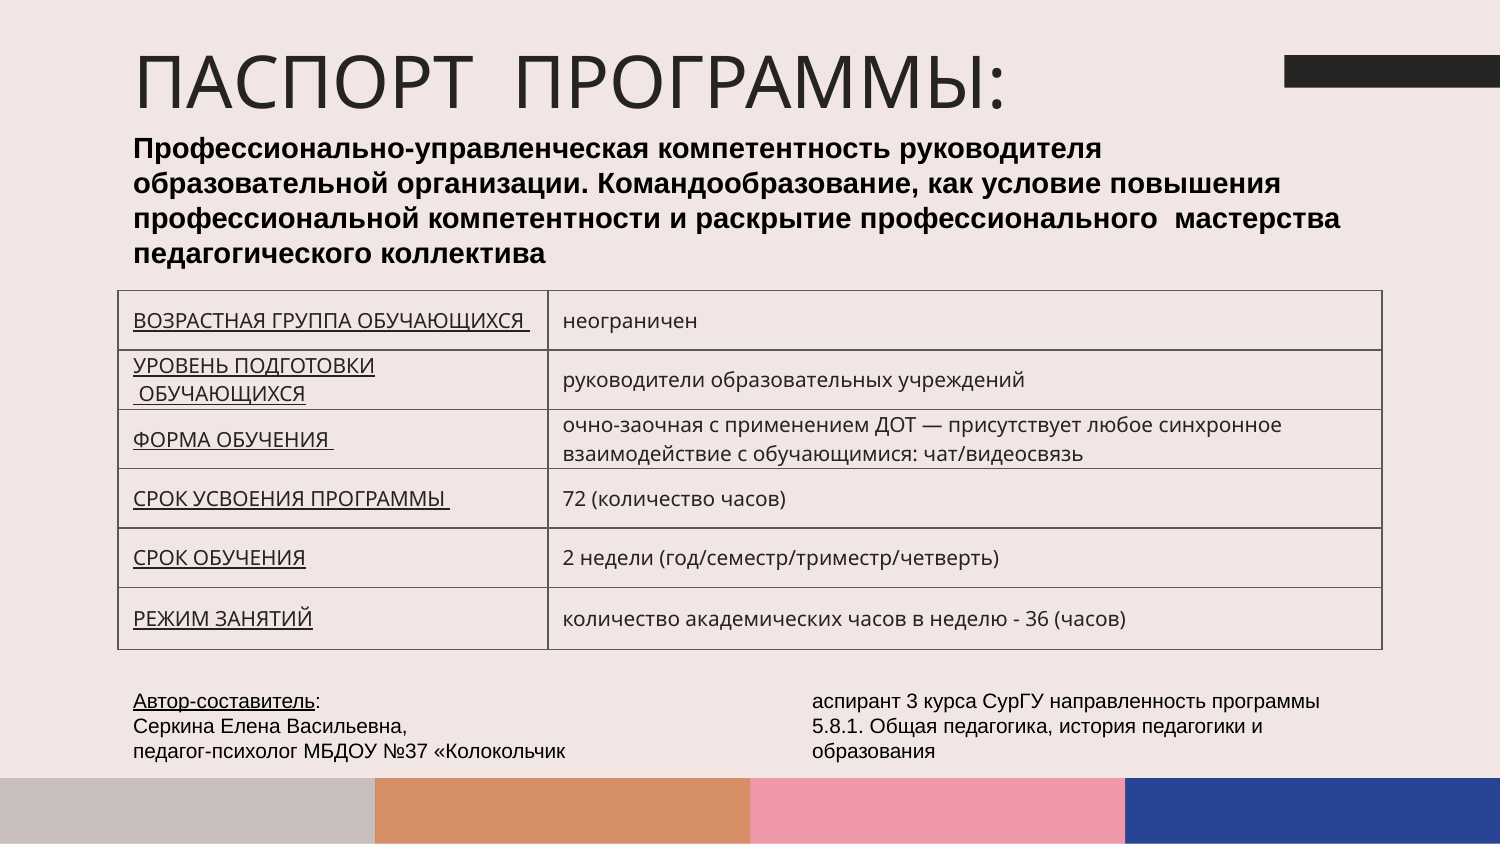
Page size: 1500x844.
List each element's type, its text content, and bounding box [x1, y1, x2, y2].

table_cell ФОРМА ОБУЧЕНИЯ [119, 410, 547, 468]
text_box Профессионально-управленческая компетентность руководителя образовательной организации. Командообразование, как условие повышения профессиональной компетентности и раскрытие профессионального мастерства педагогического коллектива [118, 114, 1382, 176]
title ПАСПОРТ ПРОГРАММЫ: [118, 20, 1382, 114]
table_cell руководители образовательных учреждений [549, 351, 1381, 409]
table_cell РЕЖИМ ЗАНЯТИЙ [119, 588, 547, 649]
table_header неограничен [549, 291, 1381, 349]
text_box Автор-составитель: Серкина Елена Васильевна, педагог-психолог МБДОУ №37 «Колокольчик [118, 672, 707, 749]
table_cell УРОВЕНЬ ПОДГОТОВКИ ОБУЧАЮЩИХСЯ [119, 351, 547, 409]
table_cell количество академических часов в неделю - 36 (часов) [549, 588, 1381, 649]
table_cell очно-заочная с применением ДОТ — присутствует любое синхронное взаимодействие с обучающимися: чат/видеосвязь [549, 410, 1381, 468]
table_cell CРОК УСВОЕНИЯ ПРОГРАММЫ [119, 469, 547, 527]
table_header ВОЗРАСТНАЯ ГРУППА ОБУЧАЮЩИХСЯ [119, 291, 547, 349]
table_cell CРОК ОБУЧЕНИЯ [119, 529, 547, 587]
table_cell 2 недели (год/семестр/триместр/четверть) [549, 529, 1381, 587]
text_box аспирант 3 курса СурГУ направленность программы 5.8.1. Общая педагогика, история педагогики и образования [797, 672, 1386, 749]
table_cell 72 (количество часов) [549, 469, 1381, 527]
